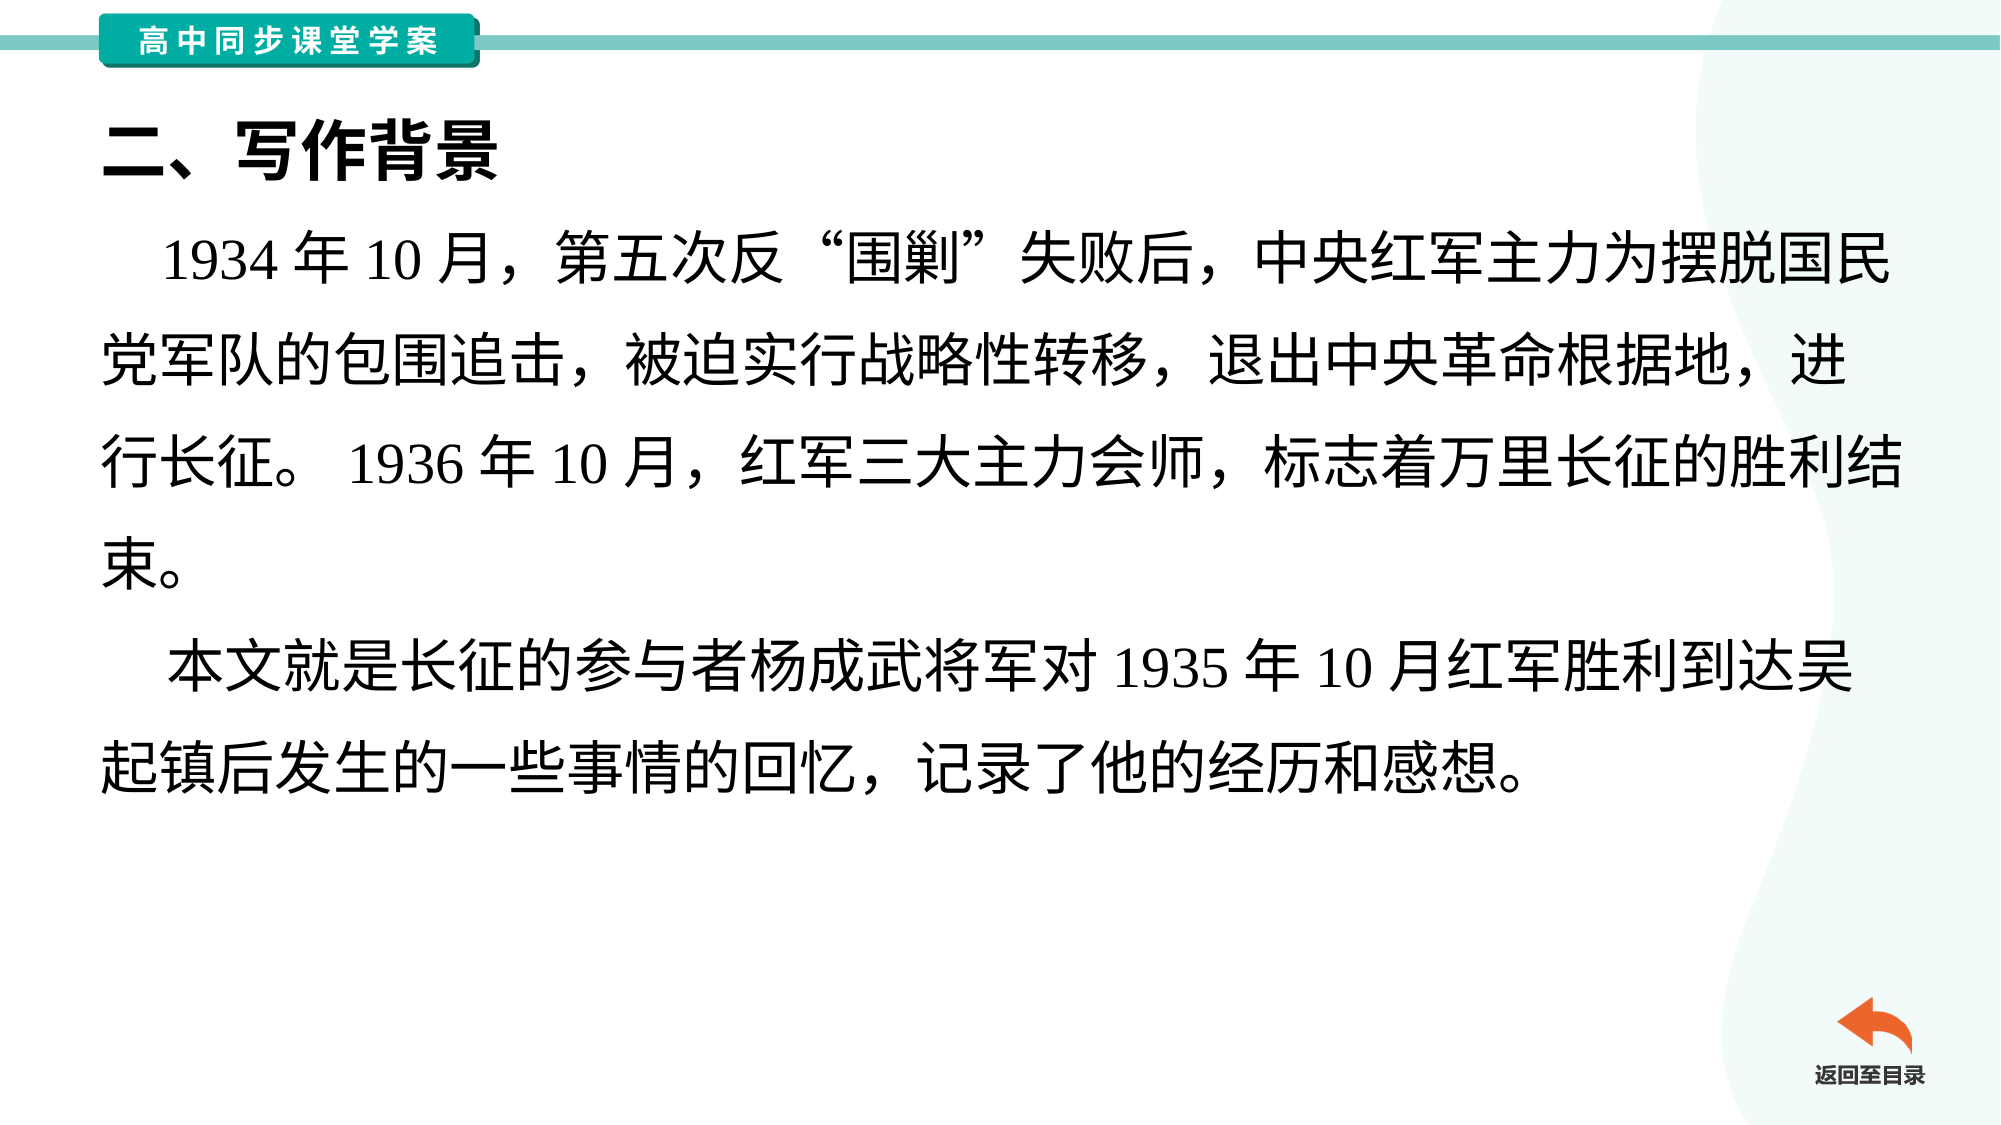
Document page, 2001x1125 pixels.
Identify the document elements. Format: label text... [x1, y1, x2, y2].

text_box 二、写作背景 [100, 76, 1899, 188]
picture [0, 0, 2000, 1125]
text_box 1934年10月，第五次反“围剿”失败后，中央红军主力为摆脱国民 党军队的包围追击，被迫实行战略性转移，退出中央革命根据地，进 行长征。1936年10月，红军三大主力会师，标志着万里长征的胜利结 束。 本文就是长征的参与者杨成武将军对1935年10月红军胜利到达吴 起镇后发生的一些事情的回忆，记录了他的经历和感想。 [100, 188, 1899, 1108]
